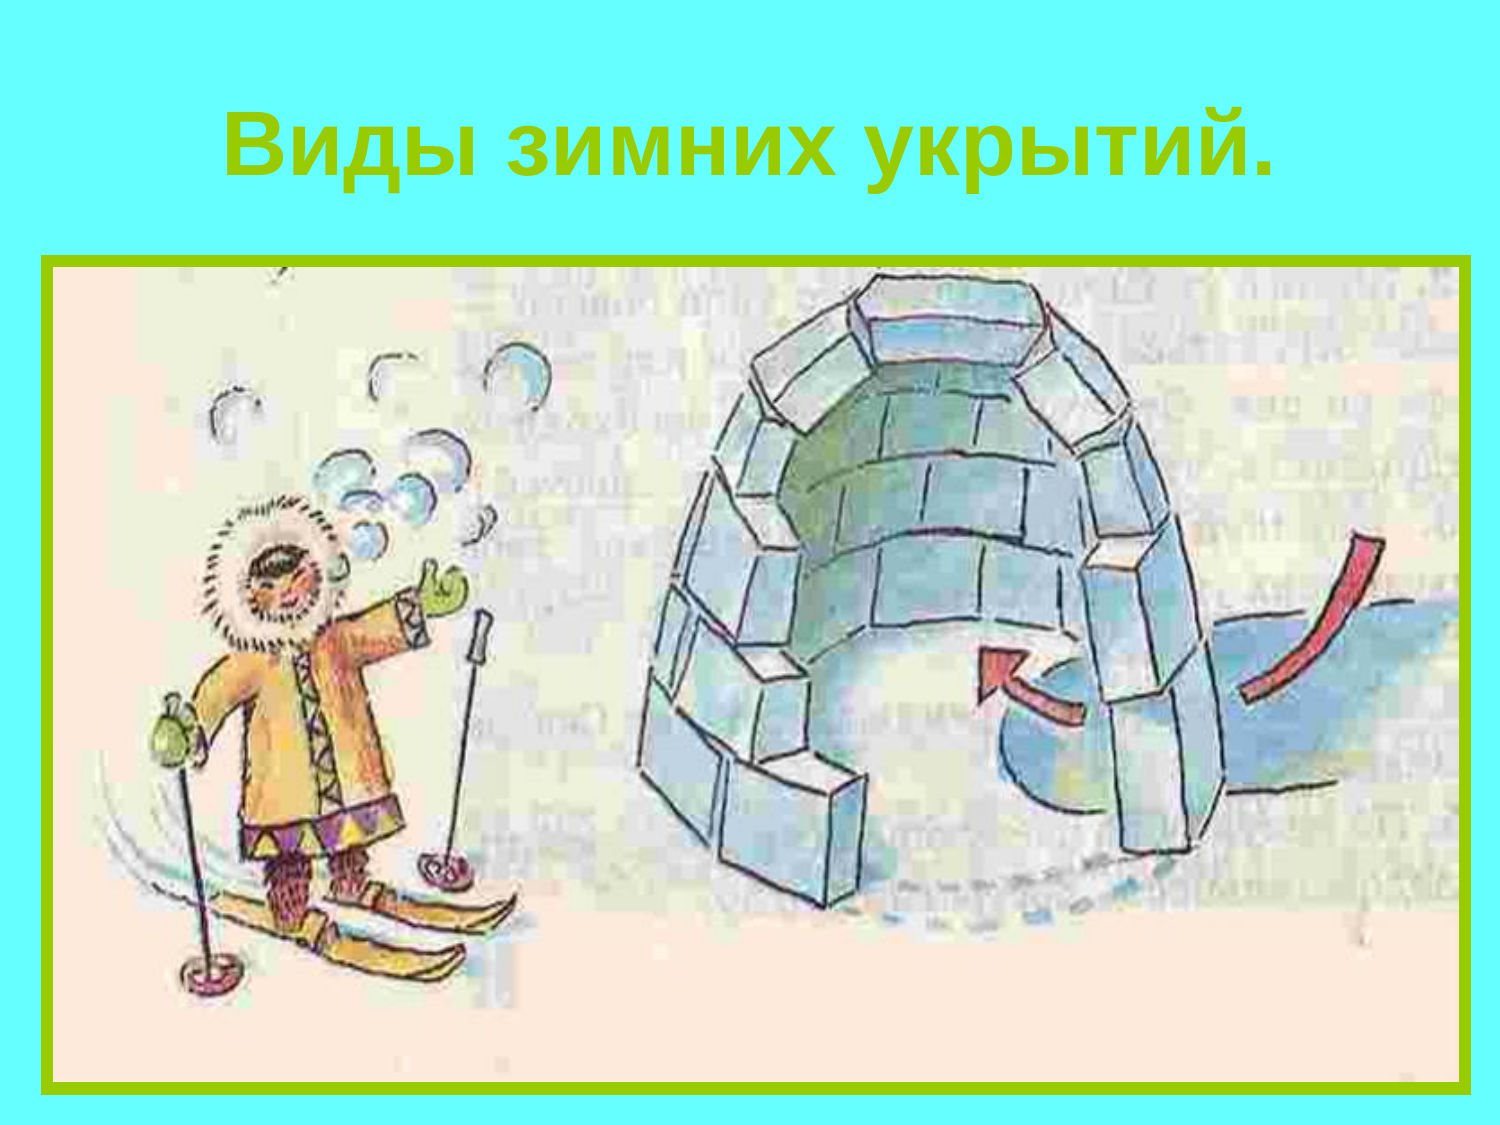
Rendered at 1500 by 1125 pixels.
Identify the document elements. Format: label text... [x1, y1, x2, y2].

title Виды зимних укрытий. [74, 44, 1426, 233]
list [52, 266, 1460, 1083]
